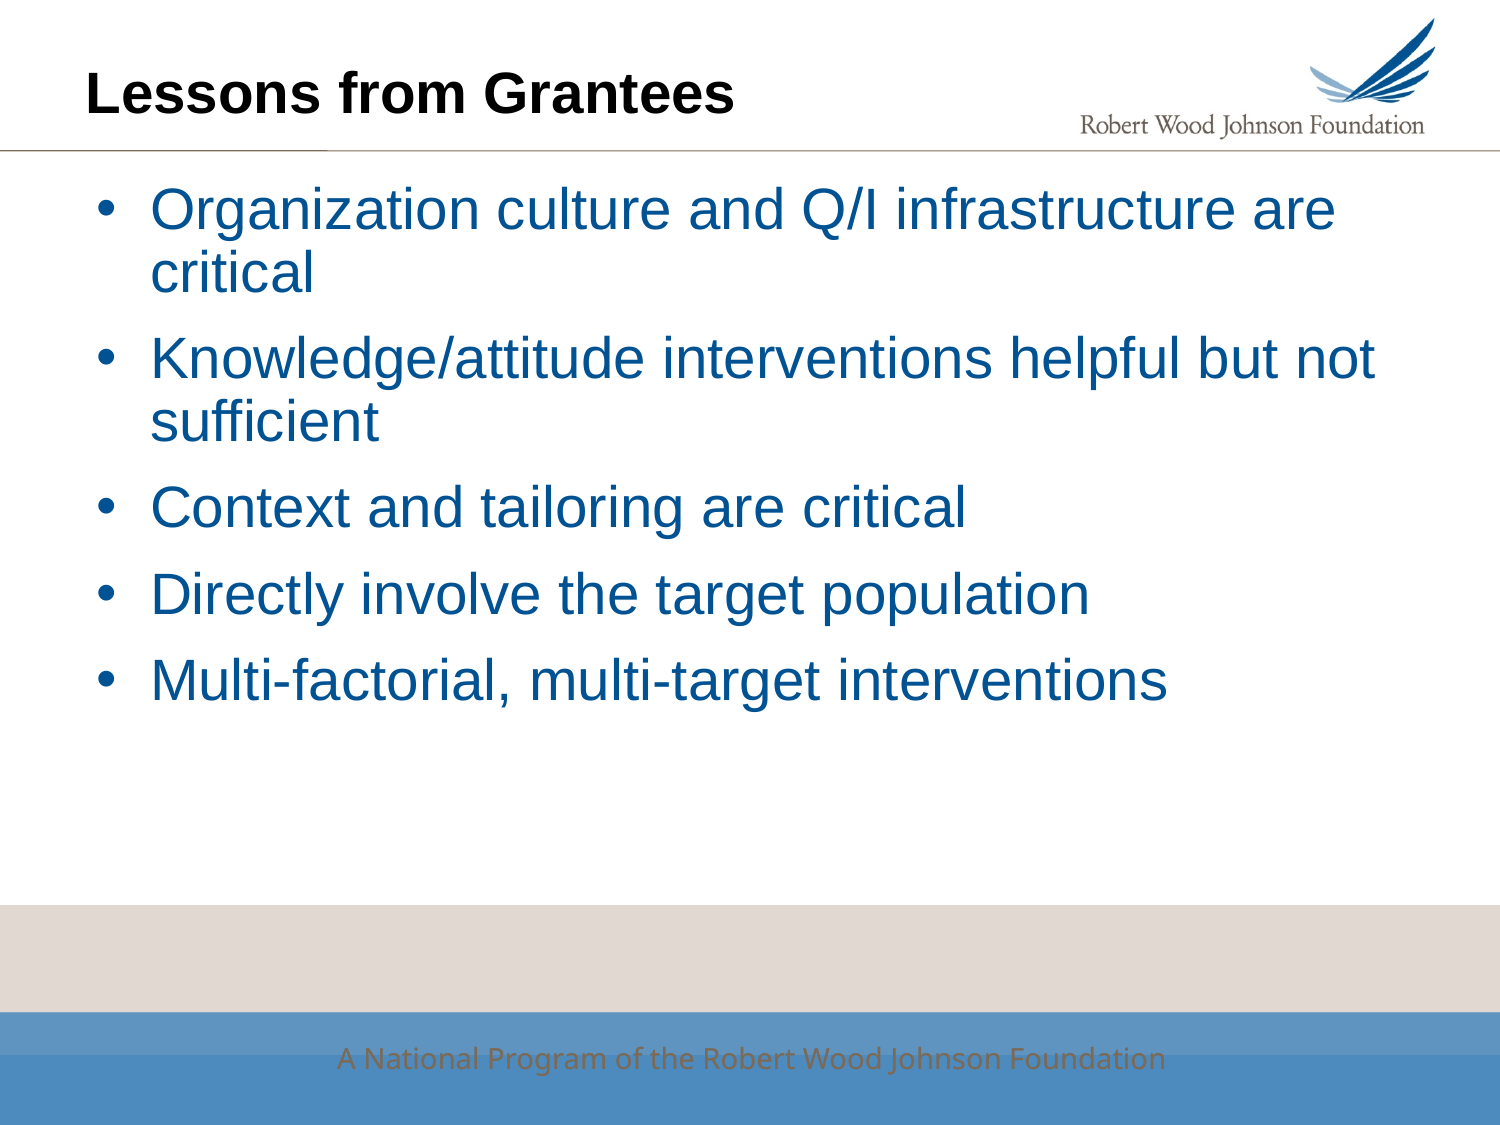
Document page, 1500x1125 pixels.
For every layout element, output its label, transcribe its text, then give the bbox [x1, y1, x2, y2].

picture [1076, 15, 1438, 142]
list Organization culture and Q/I infrastructure are critical Knowledge/attitude interventions helpful but not sufficient Context and tailoring are critical Directly involve the target population Multi-factorial, multi-target interventions [74, 174, 1426, 842]
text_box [0, 1012, 1500, 1094]
title Lessons from Grantees [74, 37, 1426, 130]
